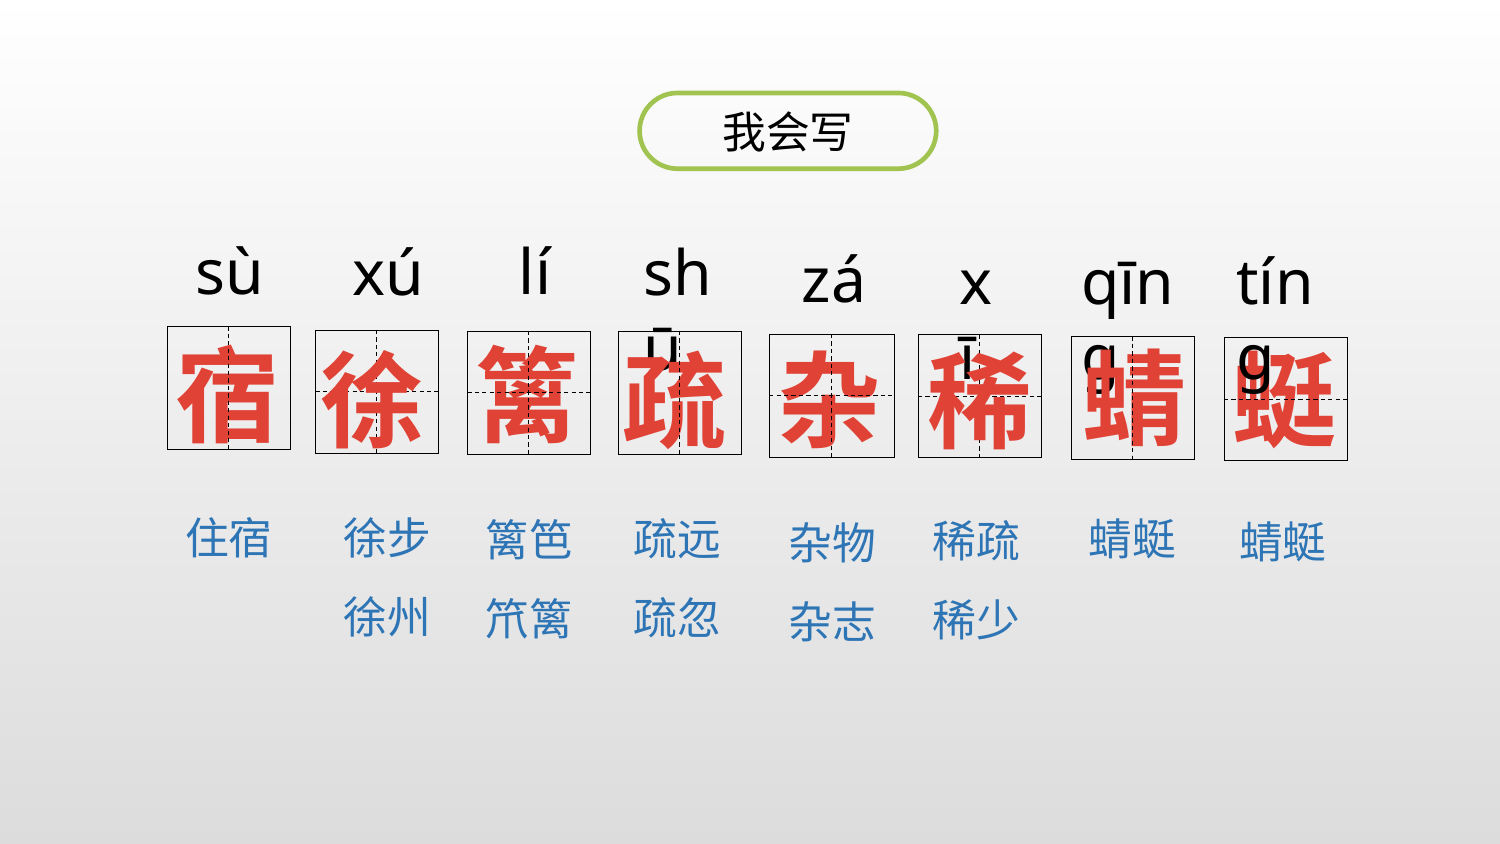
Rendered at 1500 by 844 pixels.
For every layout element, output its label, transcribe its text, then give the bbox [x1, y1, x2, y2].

text_box 蜻 [1073, 329, 1213, 463]
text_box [1069, 336, 1195, 460]
text_box 蜻蜓 [1077, 480, 1209, 649]
text_box 篱 [467, 455, 591, 460]
text_box 徐 [312, 331, 433, 465]
text_box 疏远 疏忽 [622, 480, 754, 649]
text_box xī [948, 236, 1015, 332]
text_box 徐步 徐州 [312, 479, 444, 844]
text_box 我会写 [638, 91, 938, 170]
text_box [1223, 337, 1348, 461]
text_box 篱 [467, 326, 591, 330]
text_box 蜓 [1224, 331, 1369, 465]
text_box zá [790, 234, 903, 321]
text_box 稀 [918, 459, 1041, 466]
text_box 稀疏 稀少 [921, 481, 1053, 651]
text_box shū [632, 227, 730, 330]
text_box 疏 [614, 454, 729, 466]
text_box 杂物 杂志 [777, 483, 909, 653]
text_box xú [340, 227, 478, 314]
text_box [769, 333, 895, 458]
text_box 宿 [167, 326, 306, 460]
text_box lí [507, 226, 593, 314]
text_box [315, 329, 439, 453]
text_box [467, 330, 591, 454]
text_box sù [183, 226, 321, 314]
text_box tíng [1225, 236, 1362, 398]
text_box 杂 [769, 458, 880, 465]
text_box 蜻蜓 [1227, 483, 1359, 573]
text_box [167, 326, 296, 450]
text_box 篱笆 笊篱 [474, 481, 606, 650]
text_box qīng [1069, 236, 1217, 398]
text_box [917, 334, 1041, 459]
text_box 住宿 宿舍 [173, 479, 306, 844]
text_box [613, 330, 741, 454]
